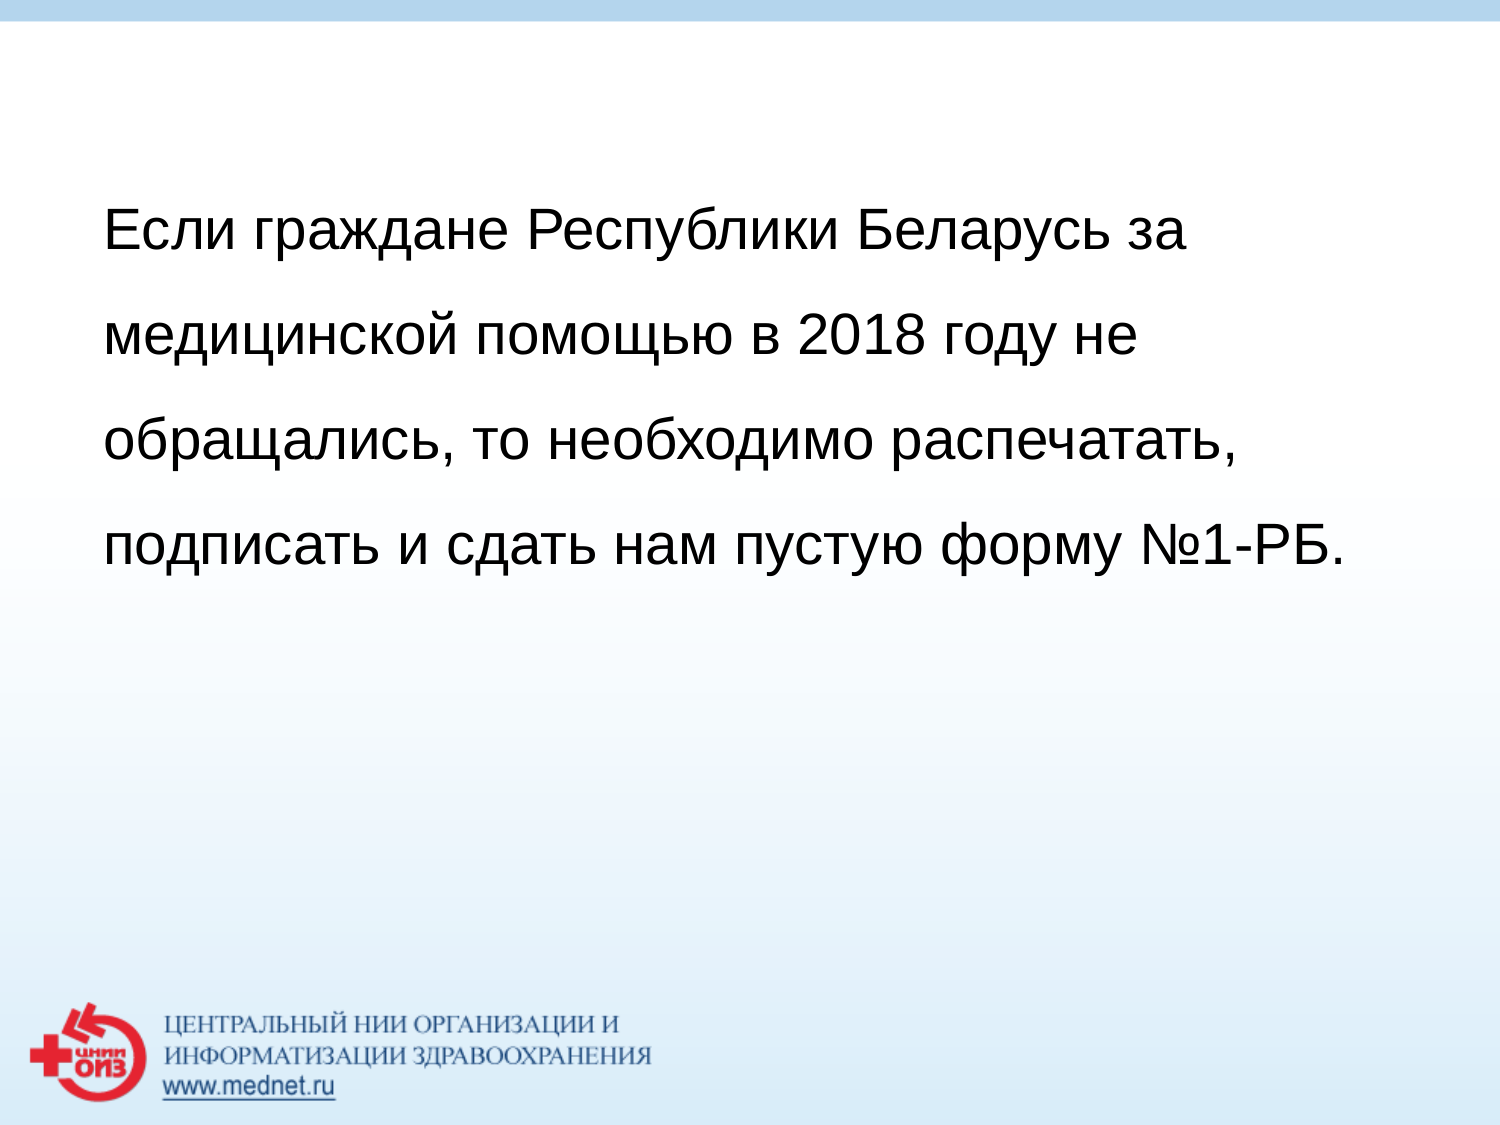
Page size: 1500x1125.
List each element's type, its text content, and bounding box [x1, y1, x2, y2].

list Если граждане Республики Беларусь за медицинской помощью в 2018 году не обращались, то необходимо распечатать, подписать и сдать нам пустую форму №1-РБ. [88, 149, 1412, 905]
picture [0, 0, 1500, 1125]
